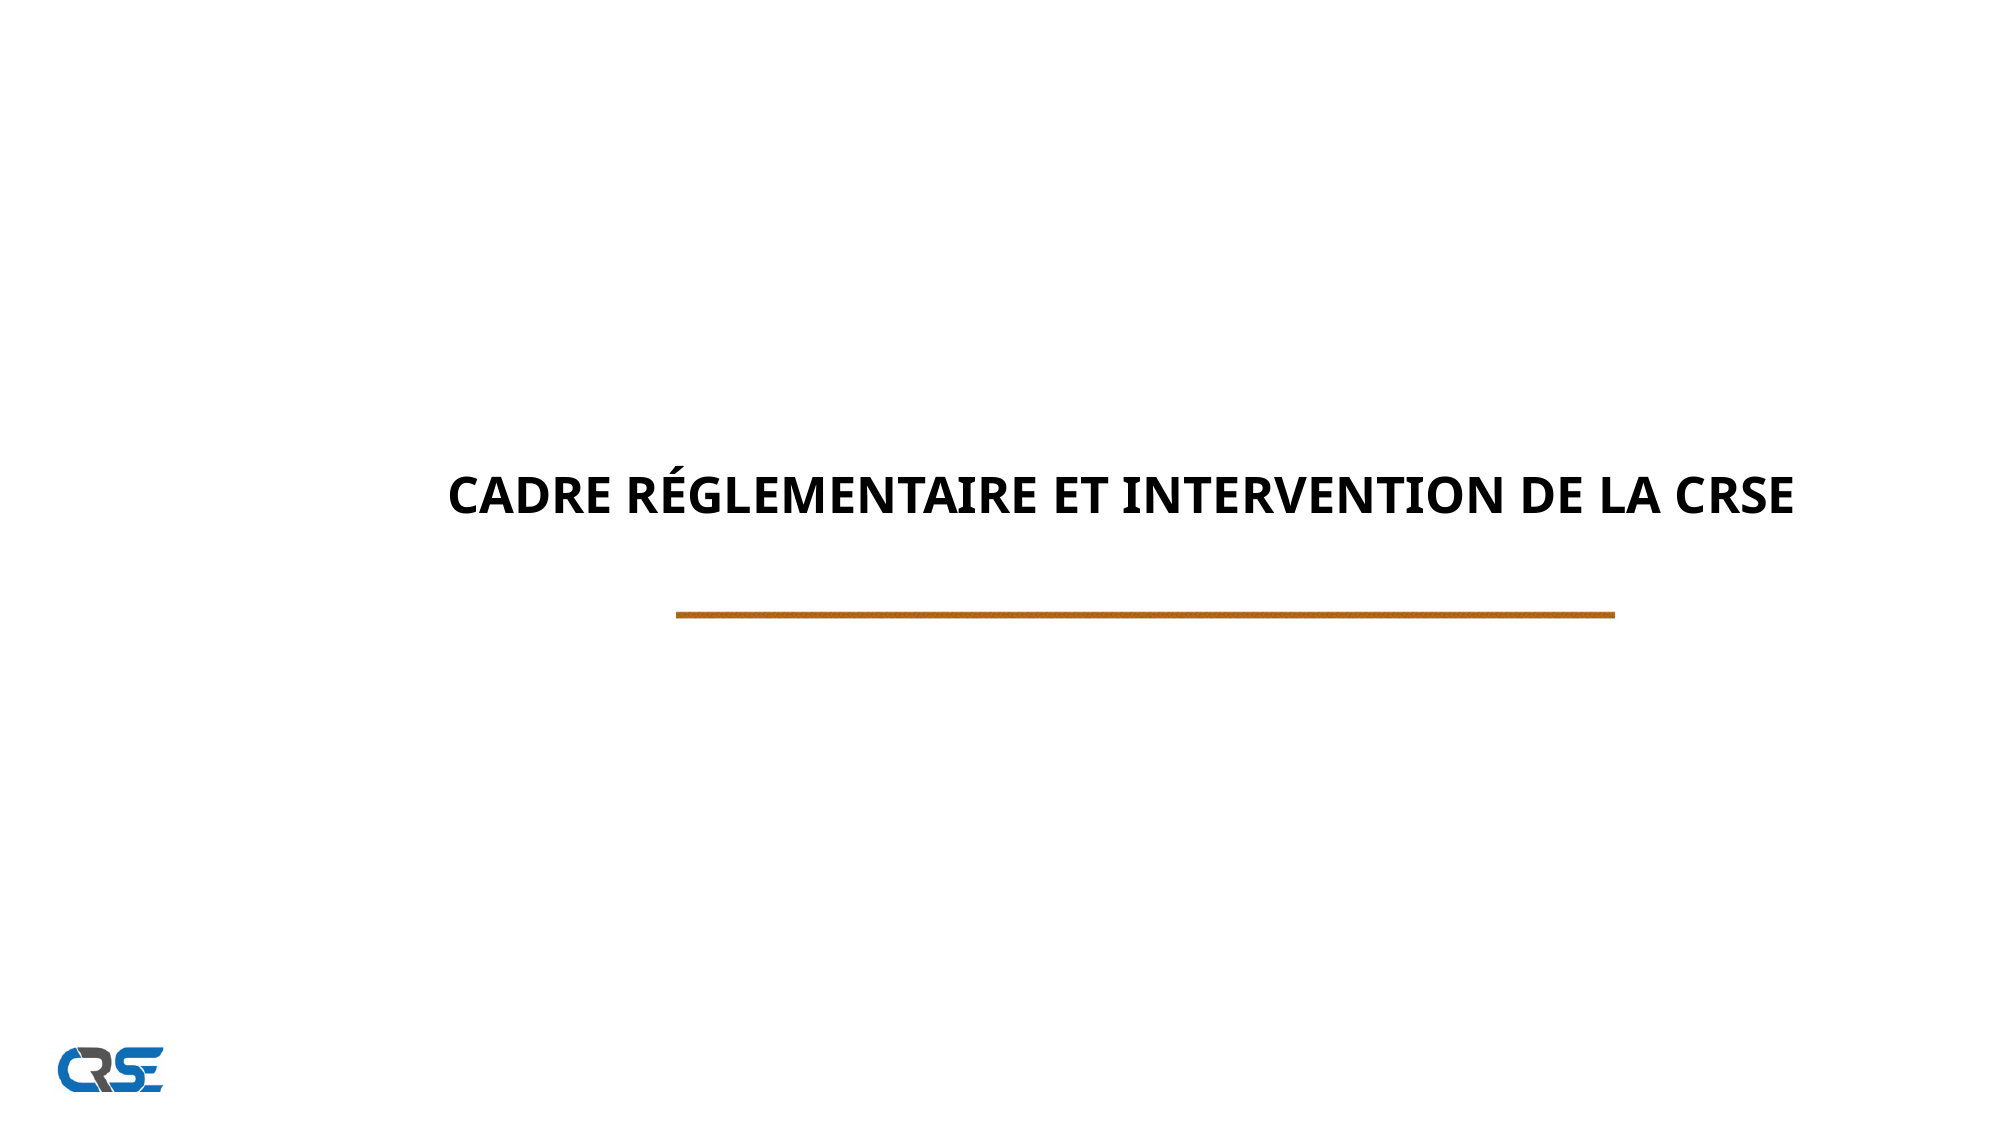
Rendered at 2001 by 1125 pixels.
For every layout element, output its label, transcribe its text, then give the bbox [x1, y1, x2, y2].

title CADRE RÉGLEMENTAIRE ET INTERVENTION DE LA CRSE [432, 445, 1351, 550]
text_box [1351, 245, 1877, 960]
picture [53, 1045, 166, 1092]
picture [676, 607, 1615, 624]
